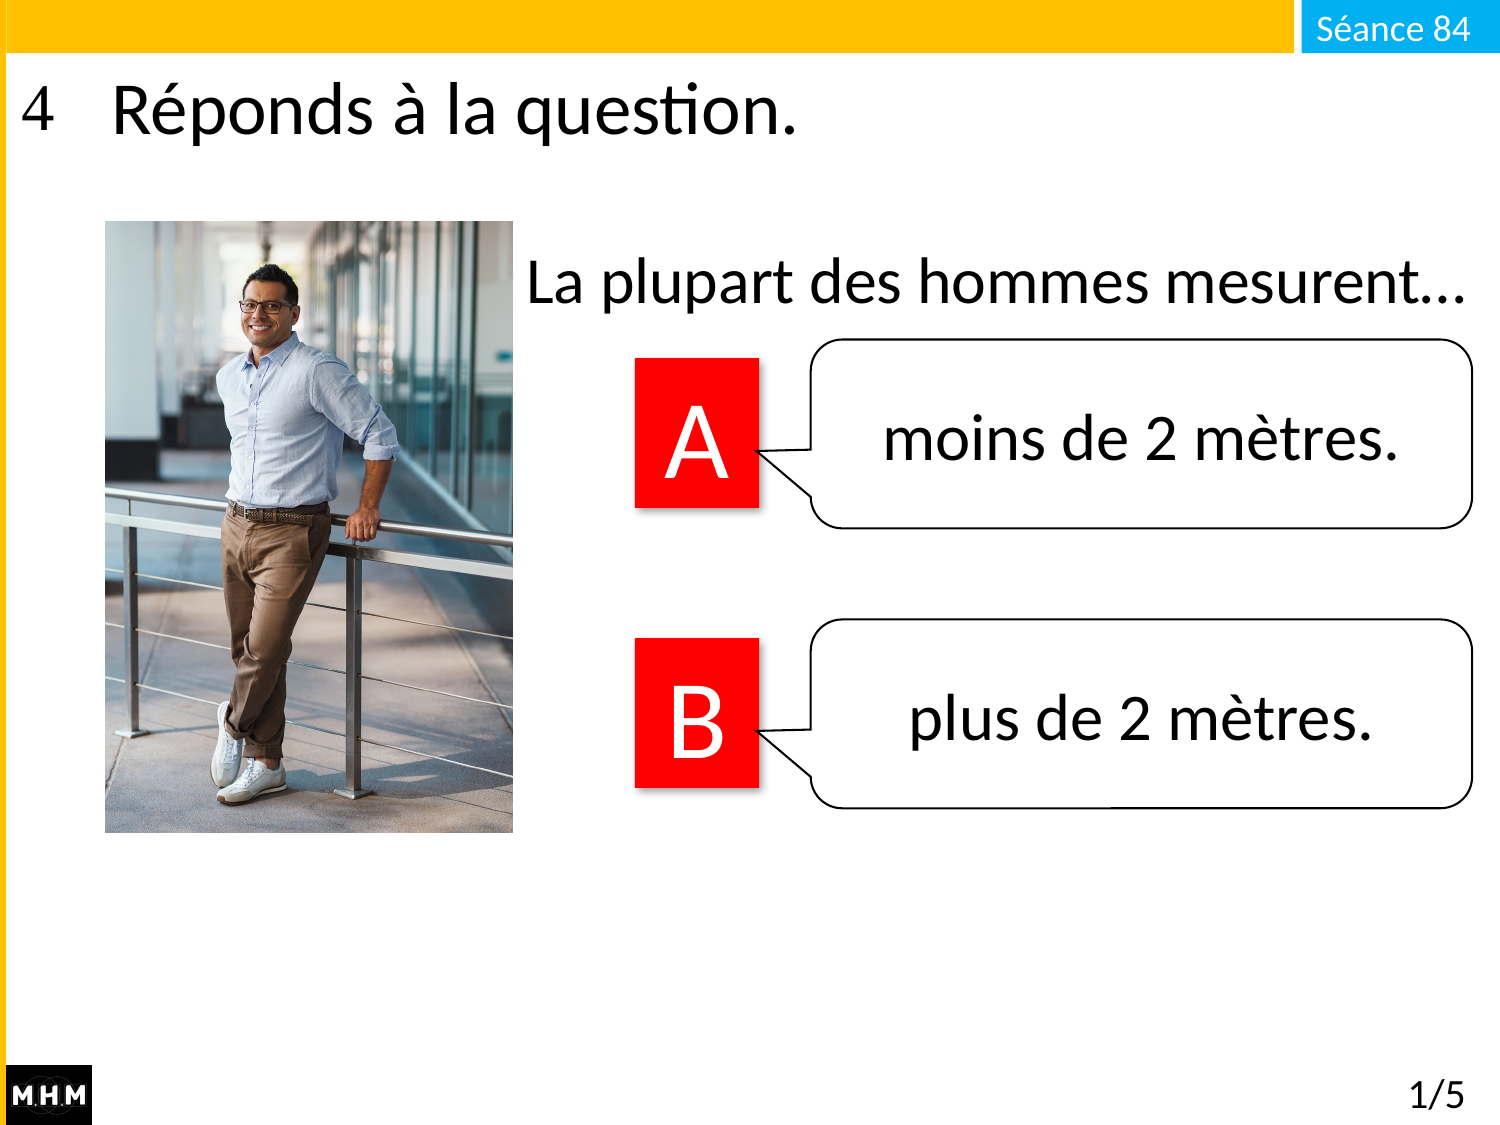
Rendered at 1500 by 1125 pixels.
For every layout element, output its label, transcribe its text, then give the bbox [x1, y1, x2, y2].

picture [105, 221, 513, 833]
text_box La plupart des hommes mesurent… [513, 238, 1500, 327]
text_box B [634, 638, 760, 788]
text_box A [634, 358, 760, 508]
list 1/5 [1373, 1064, 1500, 1125]
picture [6, 1065, 92, 1125]
title Réponds à la question. [96, 60, 1391, 160]
text_box moins de 2 mètres. [753, 338, 1474, 530]
text_box plus de 2 mètres. [753, 618, 1474, 810]
